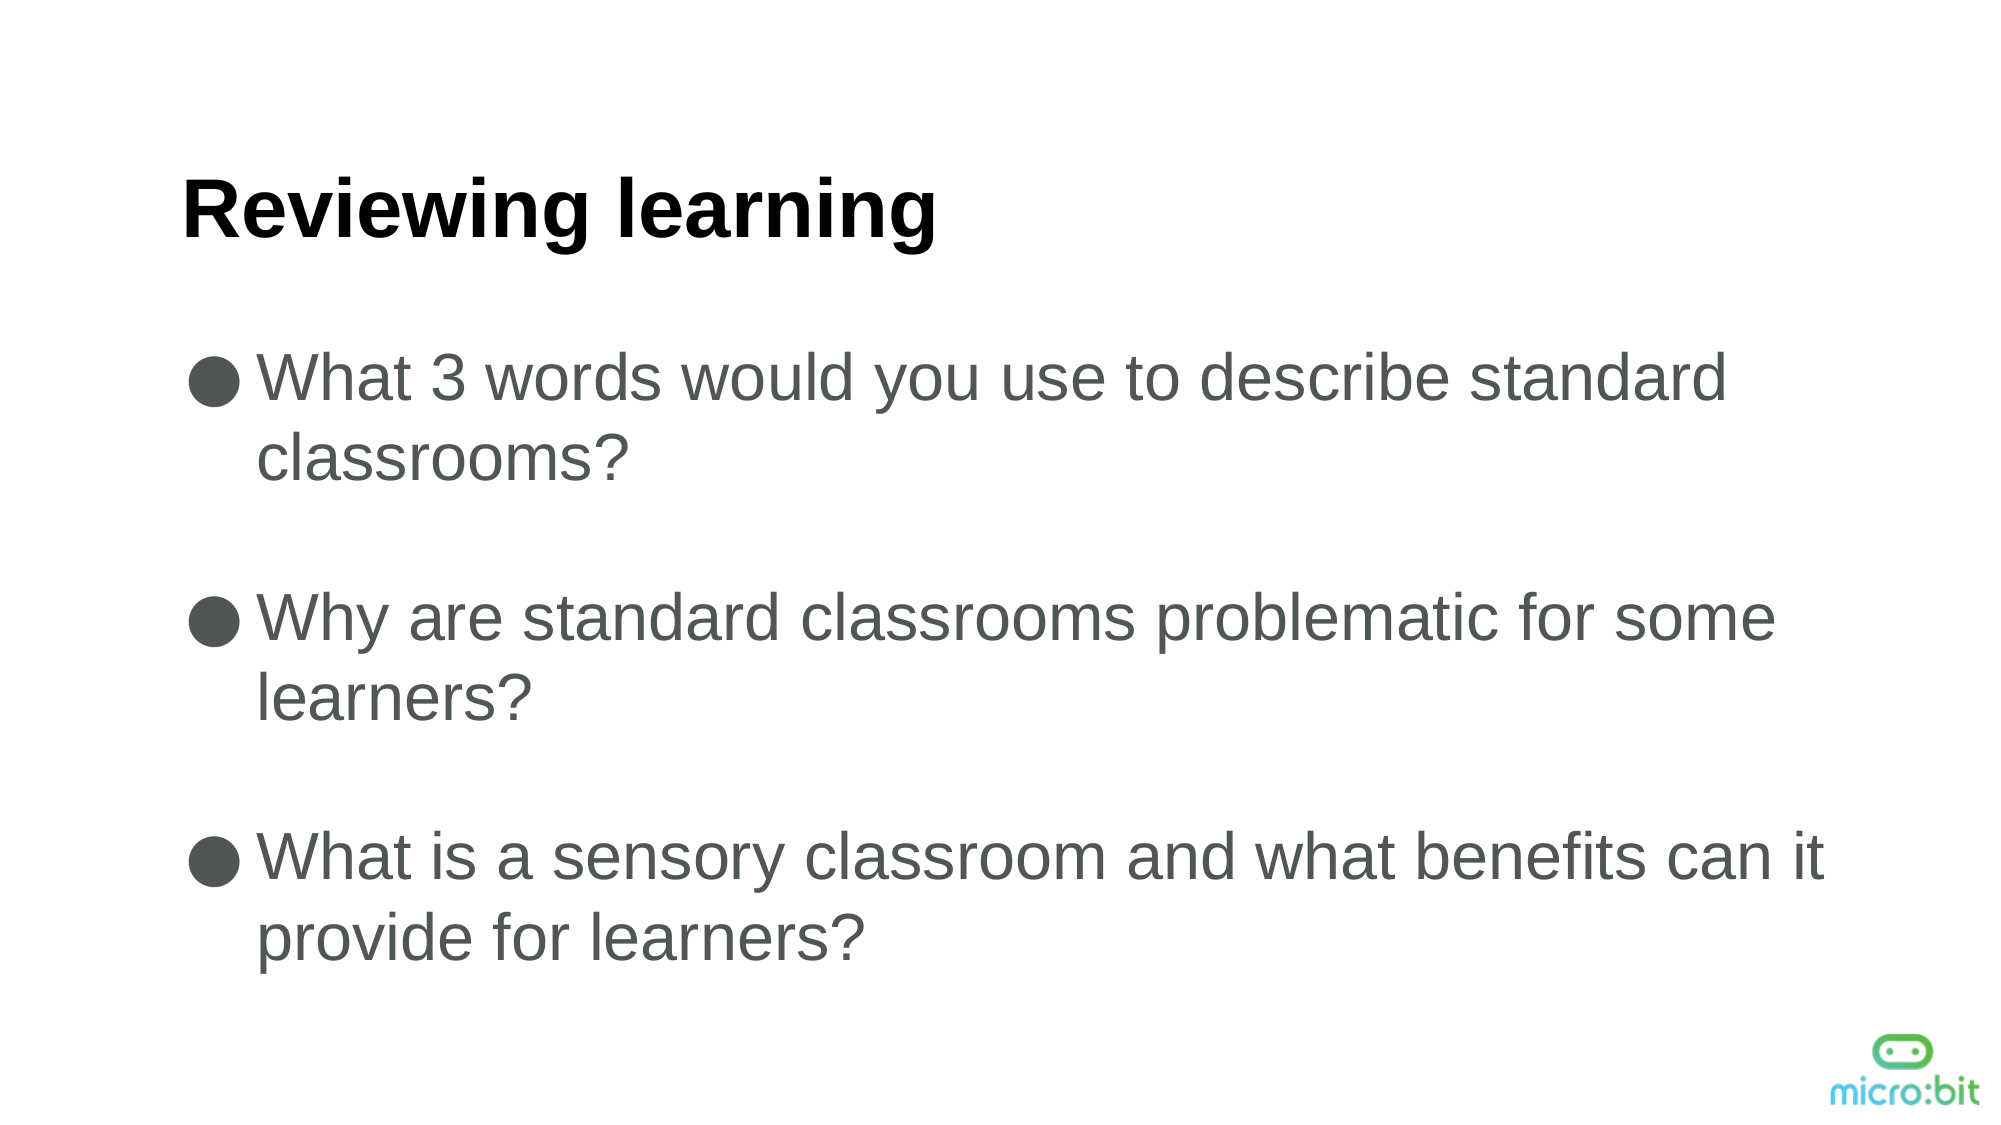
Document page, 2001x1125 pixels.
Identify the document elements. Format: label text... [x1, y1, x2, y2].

text_box Reviewing learning What 3 words would you use to describe standard classrooms? Why are standard classrooms problematic for some learners? What is a sensory classroom and what benefits can it provide for learners? [166, 60, 1918, 884]
picture [1830, 1029, 1980, 1106]
